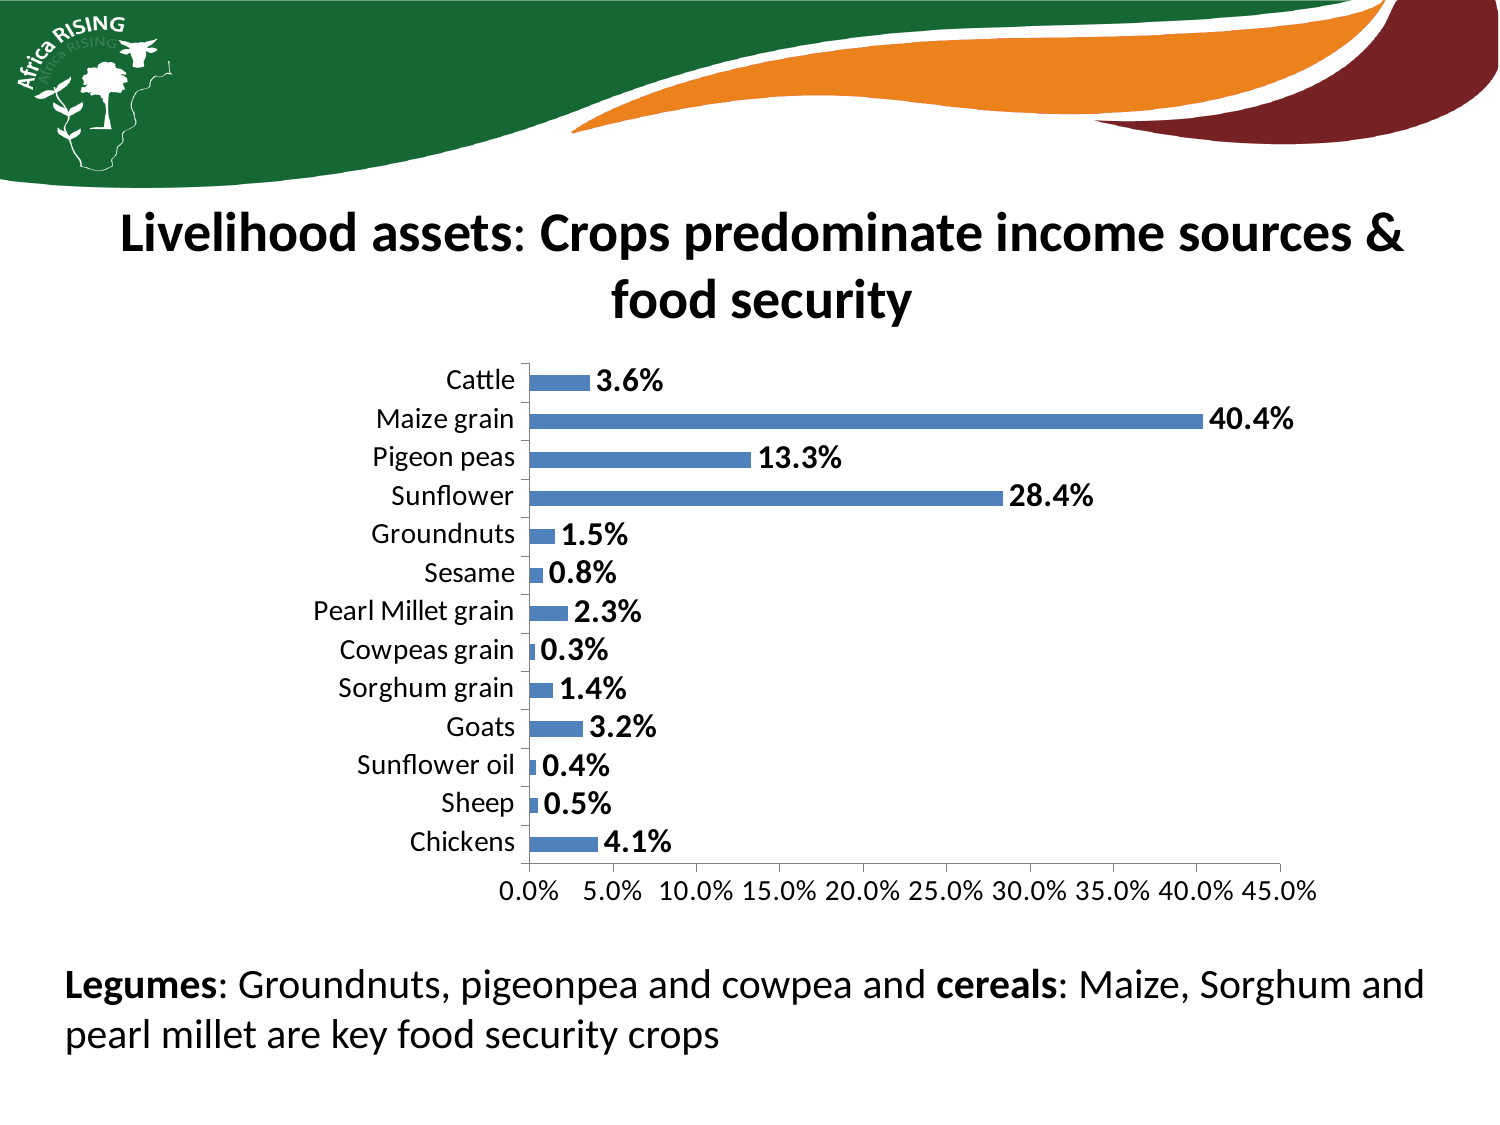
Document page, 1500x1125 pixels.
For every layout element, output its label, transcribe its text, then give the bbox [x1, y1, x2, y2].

chart [274, 324, 1351, 926]
text_box Legumes: Groundnuts, pigeonpea and cowpea and cereals: Maize, Sorghum and pearl millet are key food security crops [50, 949, 1450, 1065]
title Livelihood assets: Crops predominate income sources & food security [50, 187, 1475, 338]
picture [0, 0, 1499, 188]
